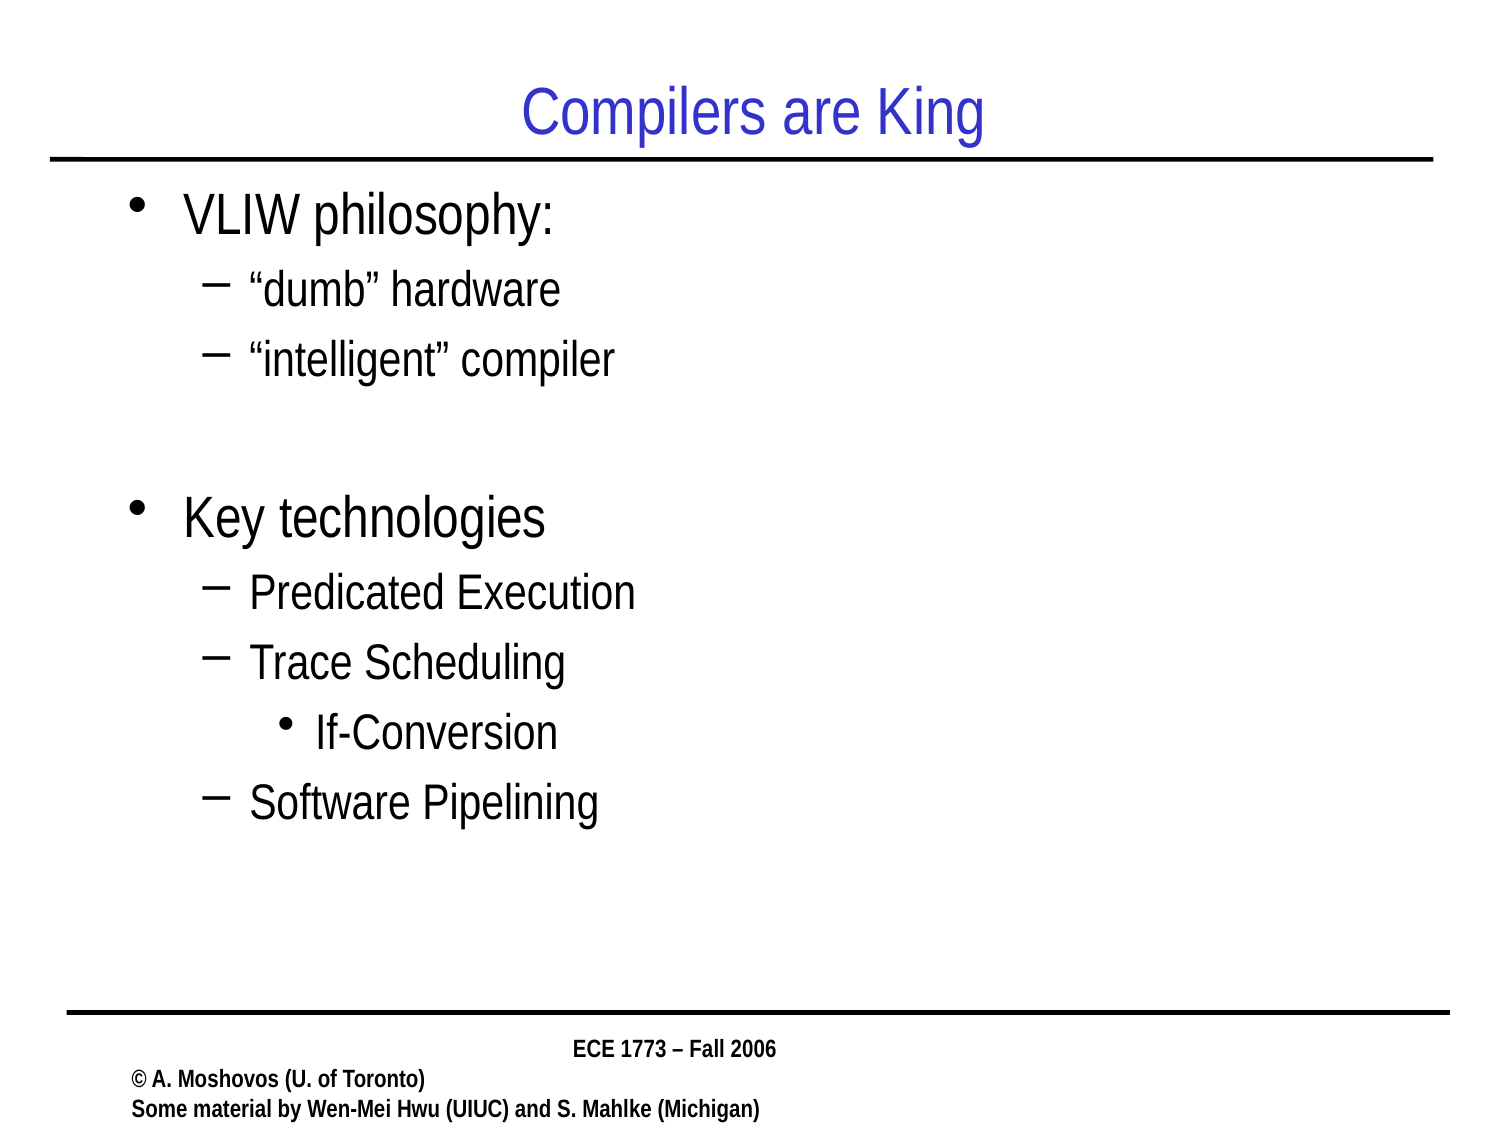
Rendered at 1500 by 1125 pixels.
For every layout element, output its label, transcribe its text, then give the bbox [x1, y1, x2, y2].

title Compilers are King [116, 65, 1392, 151]
footer ECE 1773 – Fall 2006 © A. Moshovos (U. of Toronto) Some material by Wen-Mei Hwu (UIUC) and S. Mahlke (Michigan) [116, 1024, 1234, 1101]
list VLIW philosophy: “dumb” hardware “intelligent” compiler Key technologies Predicated Execution Trace Scheduling If-Conversion Software Pipelining [112, 168, 1388, 1001]
